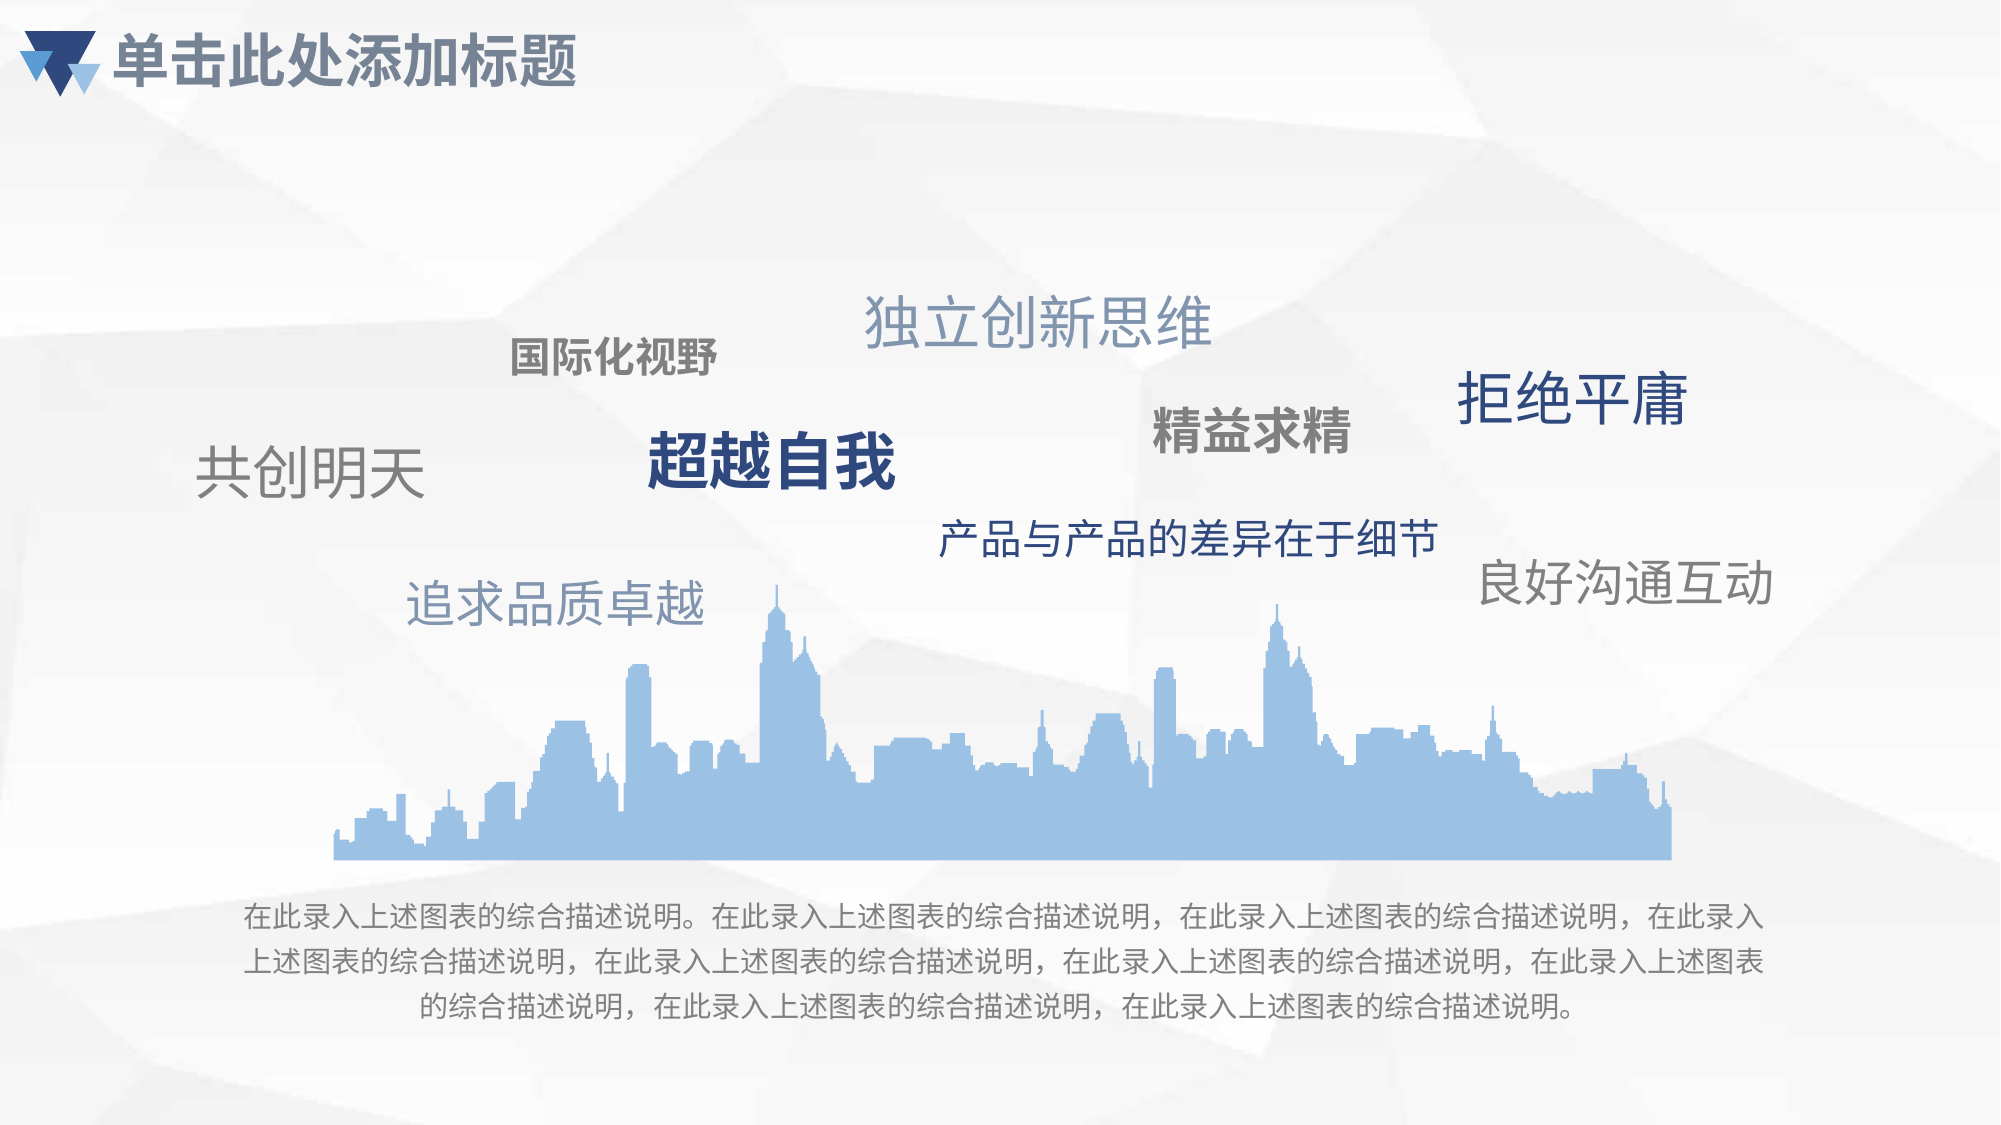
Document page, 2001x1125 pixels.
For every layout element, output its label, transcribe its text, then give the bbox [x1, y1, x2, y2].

text_box 追求品质卓越 [390, 564, 721, 640]
text_box 产品与产品的差异在于细节 [924, 505, 1455, 571]
text_box 超越自我 [632, 414, 912, 505]
text_box 独立创新思维 [849, 278, 1229, 364]
text_box 国际化视野 [495, 323, 734, 389]
text_box 在此录入上述图表的综合描述说明。在此录入上述图表的综合描述说明，在此录入上述图表的综合描述说明，在此录入上述图表的综合描述说明，在此录入上述图表的综合描述说明，在此录入上述图表的综合描述说明，在此录入上述图表的综合描述说明，在此录入上述图表的综合描述说明，在此录入上述图表的综合描述说明。 [227, 879, 1782, 1032]
text_box 良好沟通互动 [1459, 543, 1790, 619]
text_box 精益求精 [1137, 392, 1368, 468]
text_box 拒绝平庸 [1442, 355, 1705, 440]
text_box 共创明天 [179, 428, 443, 514]
text_box [332, 583, 1673, 862]
picture [0, 0, 2001, 1125]
